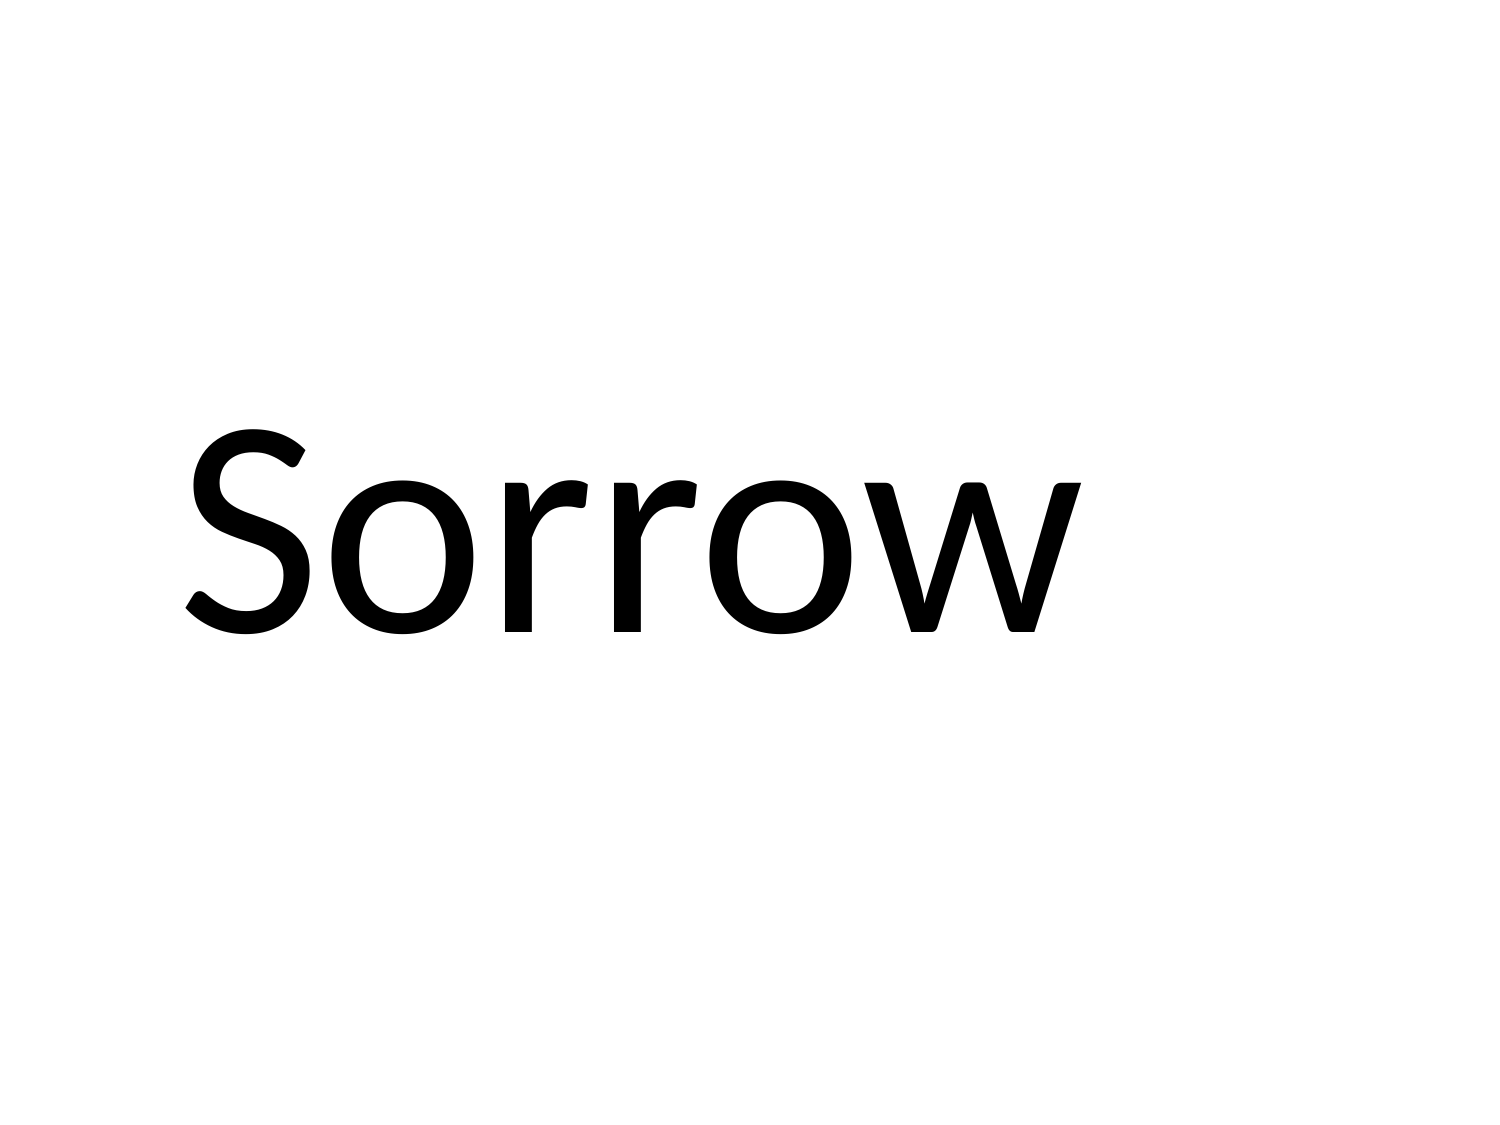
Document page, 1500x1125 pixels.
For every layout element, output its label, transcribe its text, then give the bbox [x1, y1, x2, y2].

text_box Sorrow [162, 312, 1388, 703]
